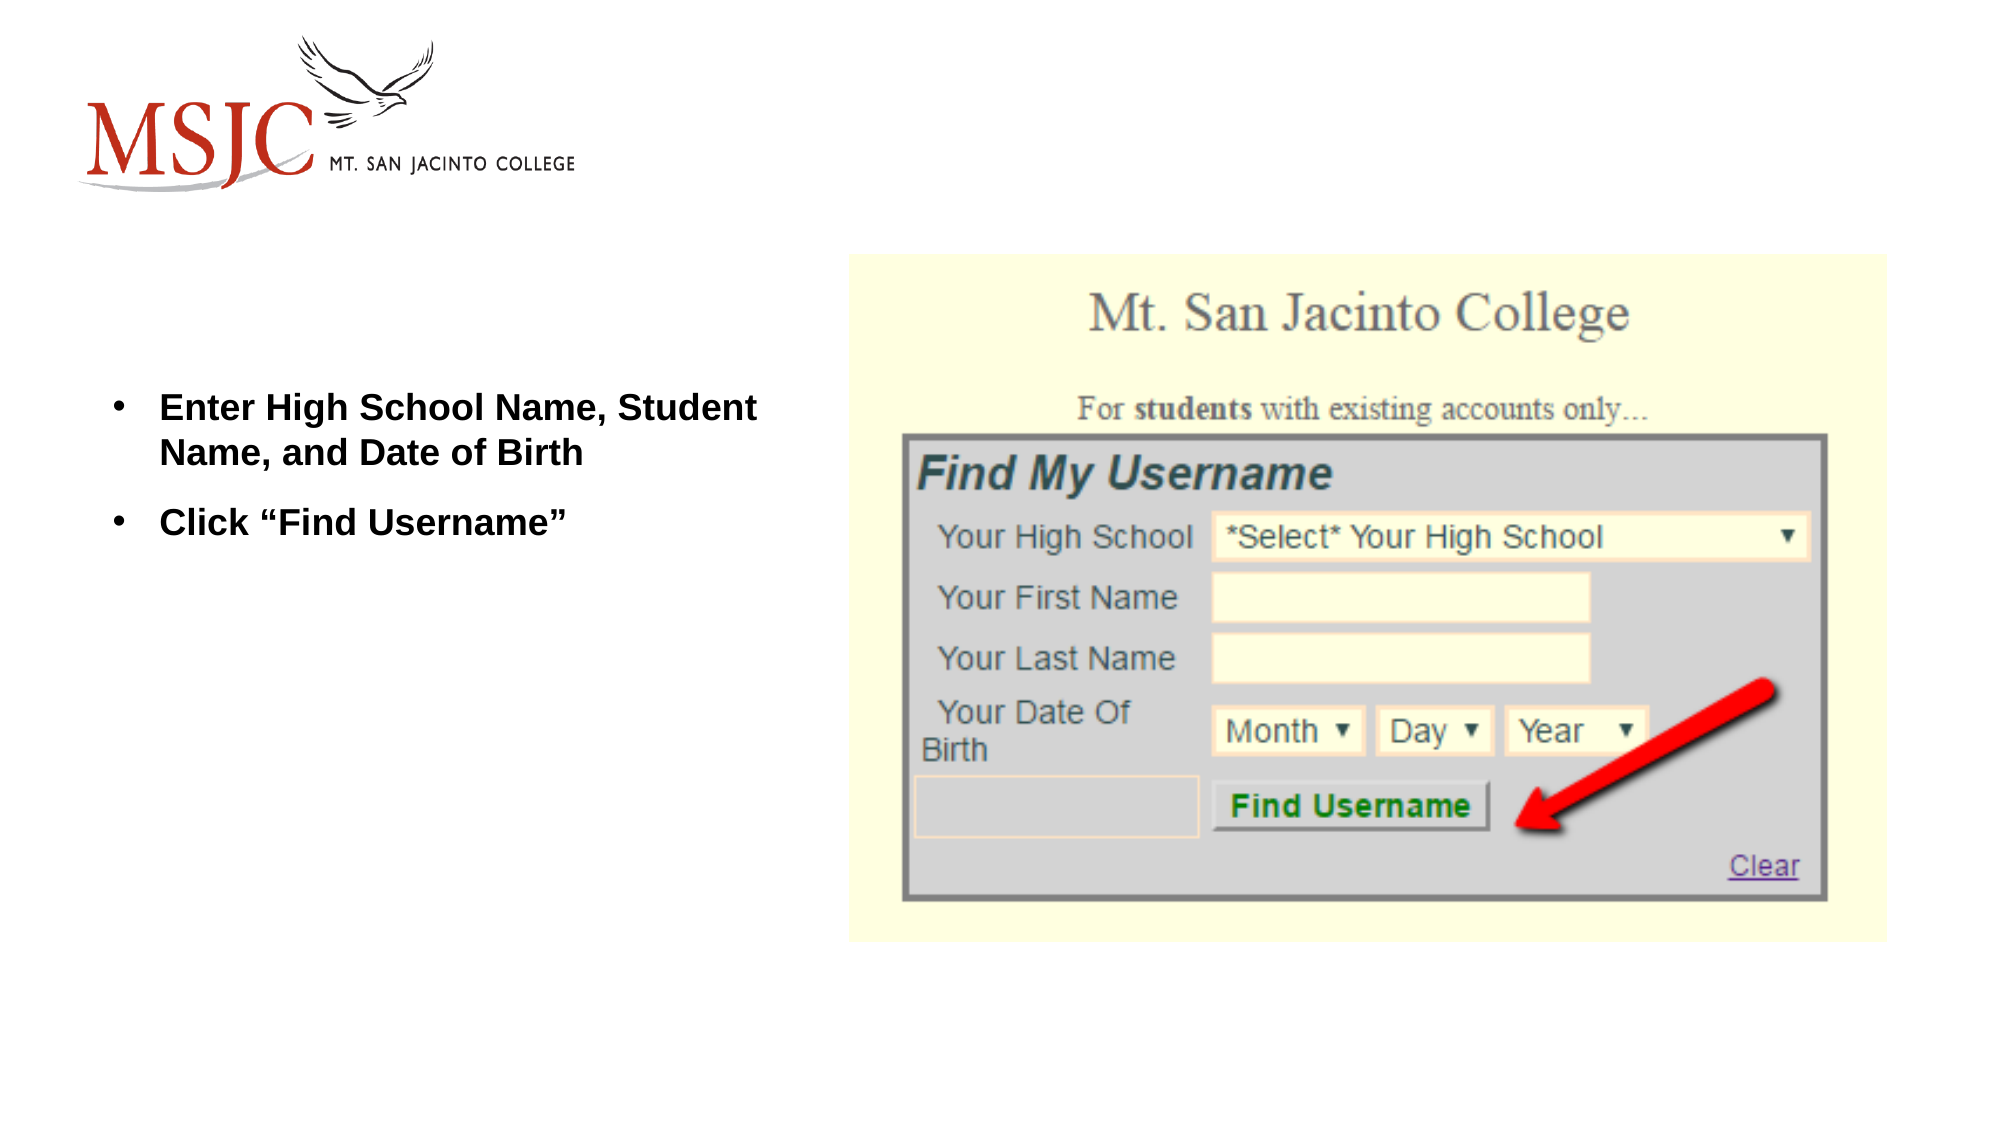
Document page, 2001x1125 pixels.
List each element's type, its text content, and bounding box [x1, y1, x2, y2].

picture [849, 254, 1887, 943]
text_box Enter High School Name, Student Name, and Date of Birth Click “Find Username” [97, 375, 849, 551]
picture [77, 35, 576, 192]
